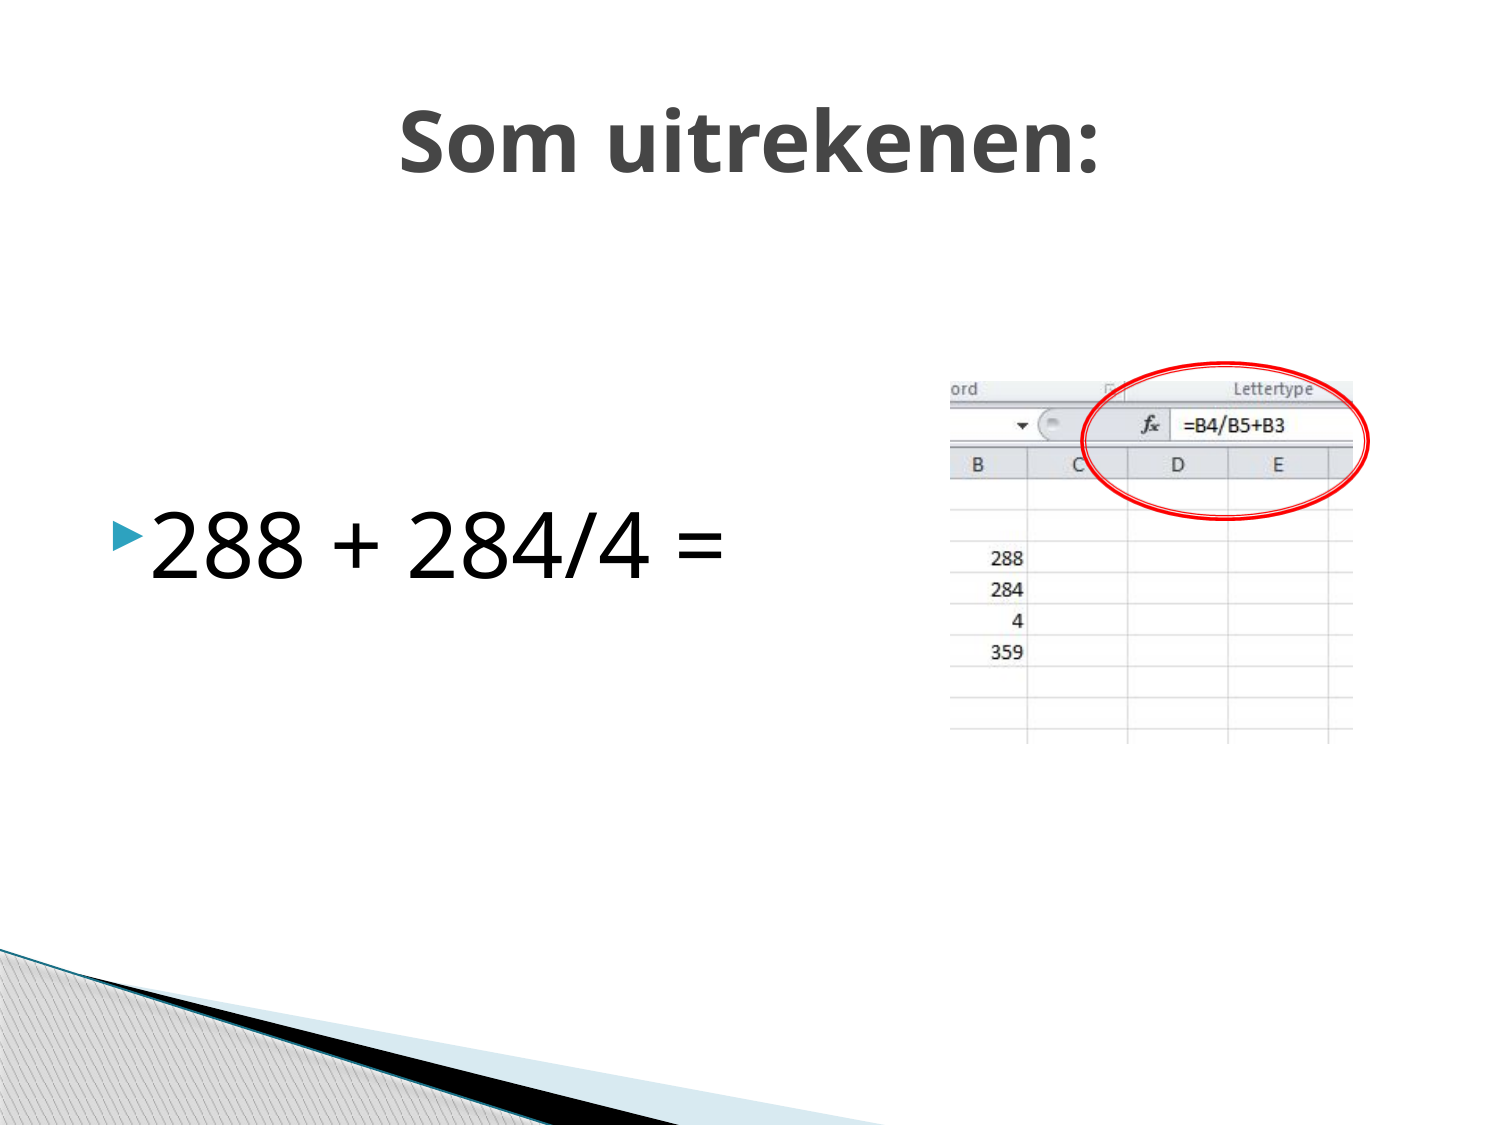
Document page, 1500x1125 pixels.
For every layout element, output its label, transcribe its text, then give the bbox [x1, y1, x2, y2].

title Som uitrekenen: [75, 45, 1425, 233]
list 288 + 284/4 = [75, 243, 1425, 986]
picture [950, 361, 1371, 744]
